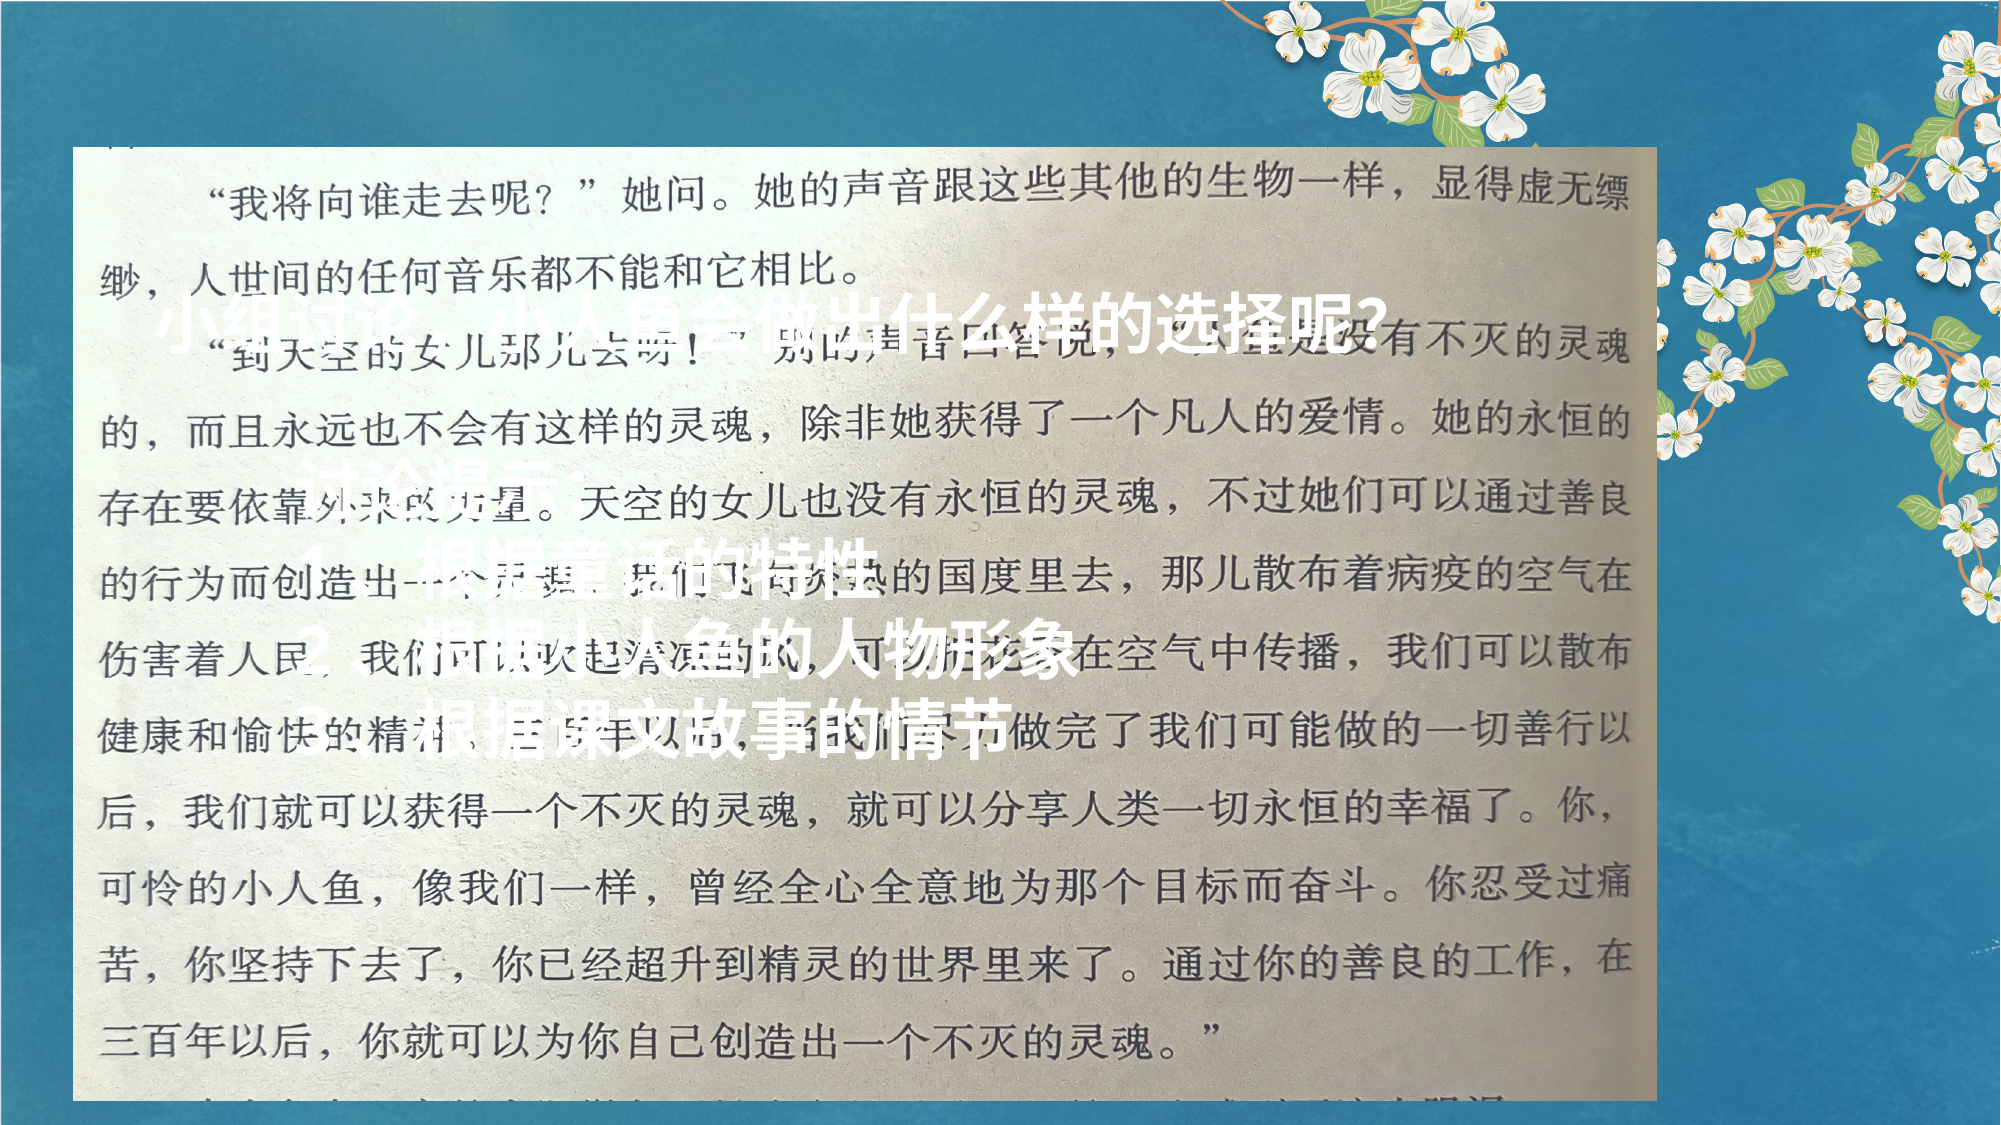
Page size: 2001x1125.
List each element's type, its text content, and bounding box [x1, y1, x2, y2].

picture [3, 2, 1999, 1125]
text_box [1189, 0, 1934, 481]
text_box 小组讨论，小人鱼会做出什么样的选择呢？ [64, 274, 73, 369]
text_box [1737, 0, 2000, 597]
